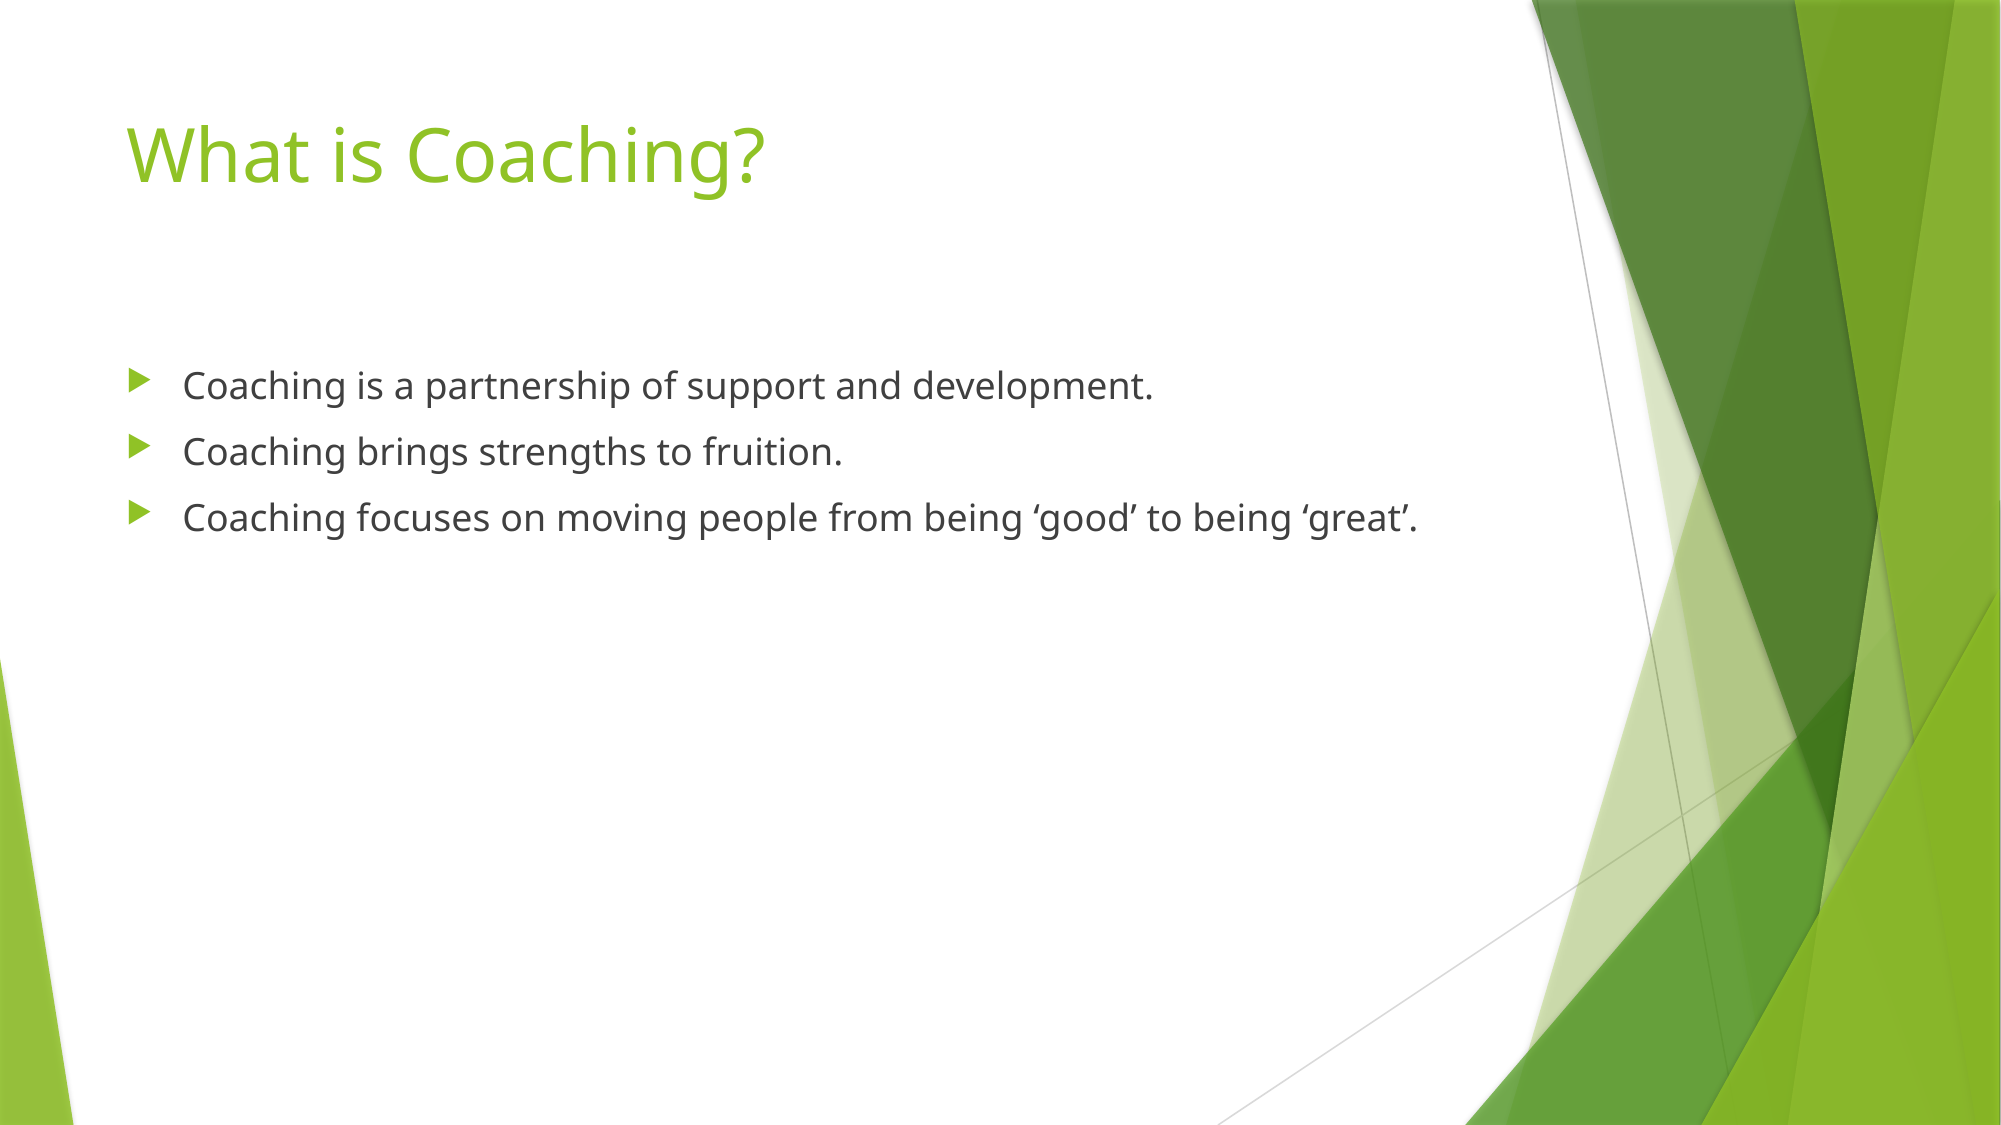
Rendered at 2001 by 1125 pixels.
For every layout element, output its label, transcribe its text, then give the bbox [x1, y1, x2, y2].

title What is Coaching? [111, 99, 1522, 317]
list Coaching is a partnership of support and development. Coaching brings strengths to fruition. Coaching focuses on moving people from being ‘good’ to being ‘great’. [111, 354, 1522, 992]
